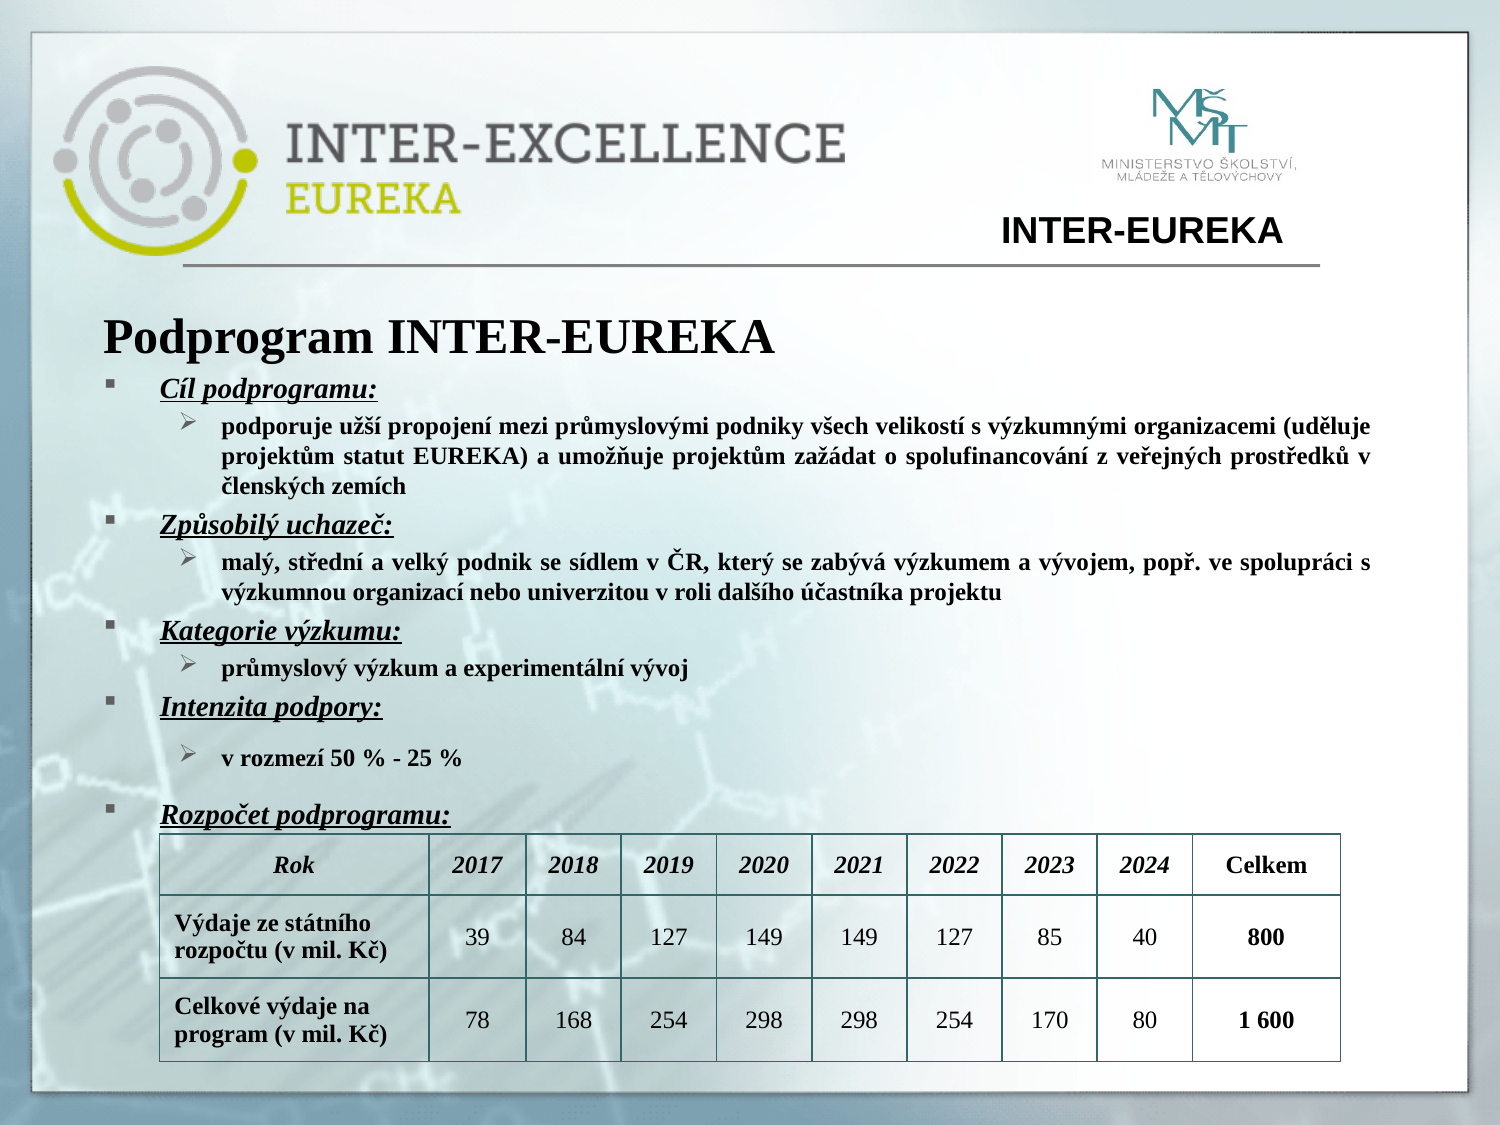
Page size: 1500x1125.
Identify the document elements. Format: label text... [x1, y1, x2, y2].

table_cell 39 [430, 896, 525, 977]
table_header 2023 [1003, 835, 1096, 894]
table_cell 254 [908, 979, 1001, 1061]
table_cell 298 [717, 979, 811, 1061]
table_header 2020 [717, 835, 811, 894]
picture [0, 0, 1500, 1125]
table_header 2022 [908, 835, 1001, 894]
table_cell 254 [622, 979, 716, 1061]
table_cell 85 [1003, 896, 1096, 977]
table_cell 127 [908, 896, 1001, 977]
table_cell 40 [1098, 896, 1192, 977]
table_cell Výdaje ze státního rozpočtu (v mil. Kč) [160, 896, 428, 977]
table_cell 168 [527, 979, 620, 1061]
table_header 2021 [813, 835, 906, 894]
text_box INTER-EUREKA [986, 198, 1306, 259]
table_header 2019 [622, 835, 716, 894]
table_header 2017 [430, 835, 525, 894]
table_cell 80 [1098, 979, 1192, 1061]
table_header 2018 [527, 835, 620, 894]
table_cell 298 [813, 979, 906, 1061]
table_cell 1 600 [1193, 979, 1340, 1061]
table_cell 149 [717, 896, 811, 977]
table_cell 127 [622, 896, 716, 977]
table_cell 149 [813, 896, 906, 977]
table_cell 170 [1003, 979, 1096, 1061]
table_cell 800 [1193, 896, 1340, 977]
table_cell 78 [430, 979, 525, 1061]
table_header Celkem [1193, 835, 1340, 894]
table_cell Celkové výdaje na program (v mil. Kč) [160, 979, 428, 1061]
table_cell 84 [527, 896, 620, 977]
table_header 2024 [1098, 835, 1192, 894]
list Podprogram INTER-EUREKA Cíl podprogramu: podporuje užší propojení mezi průmyslovými podniky všech velikostí s výzkumnými organizacemi (uděluje projektům statut EUREKA) a umožňuje projektům zažádat o spolufinancování z veřejných prostředků v členských zemích Způsobilý uchazeč: malý, střední a velký podnik se sídlem v ČR, který se zabývá výzkumem a vývojem, popř. ve spolupráci s výzkumnou organizací nebo univerzitou v roli dalšího účastníka projektu Kategorie výzkumu: průmyslový výzkum a experimentální vývoj Intenzita podpory: v rozmezí 50 % - 25 % Rozpočet podprogramu: [88, 266, 1388, 1063]
table_header Rok [160, 835, 428, 894]
